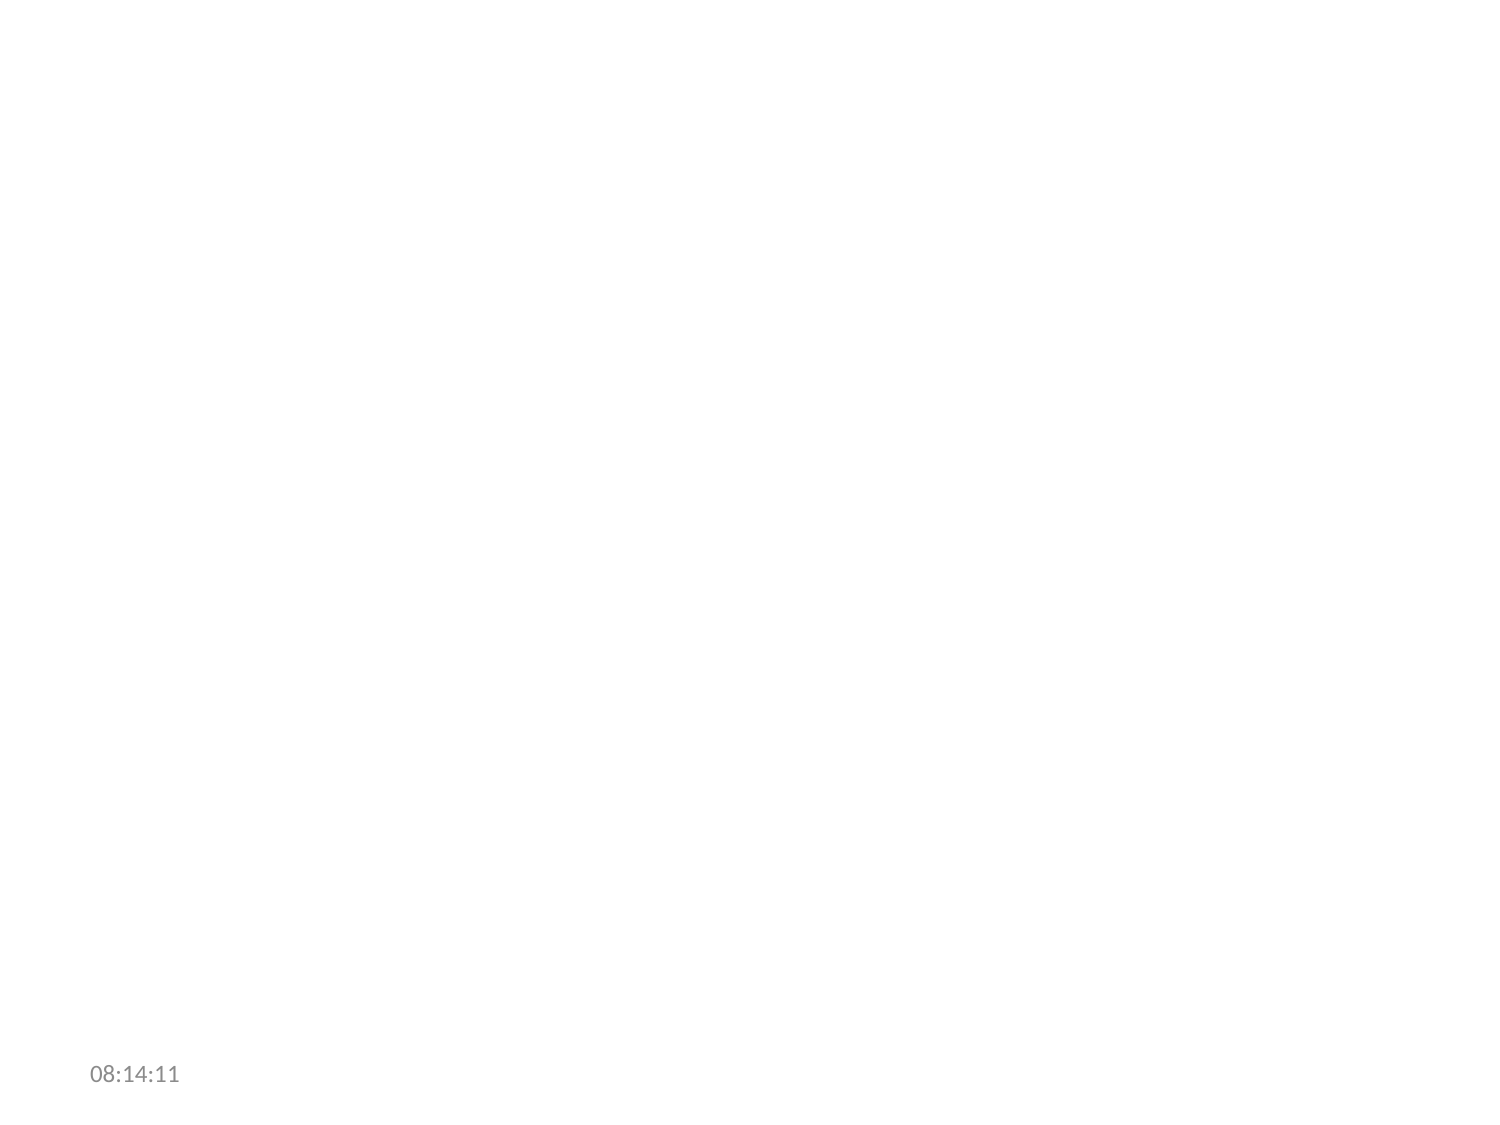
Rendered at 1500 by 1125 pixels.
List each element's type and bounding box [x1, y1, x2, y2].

slide_number [75, 1042, 425, 1103]
